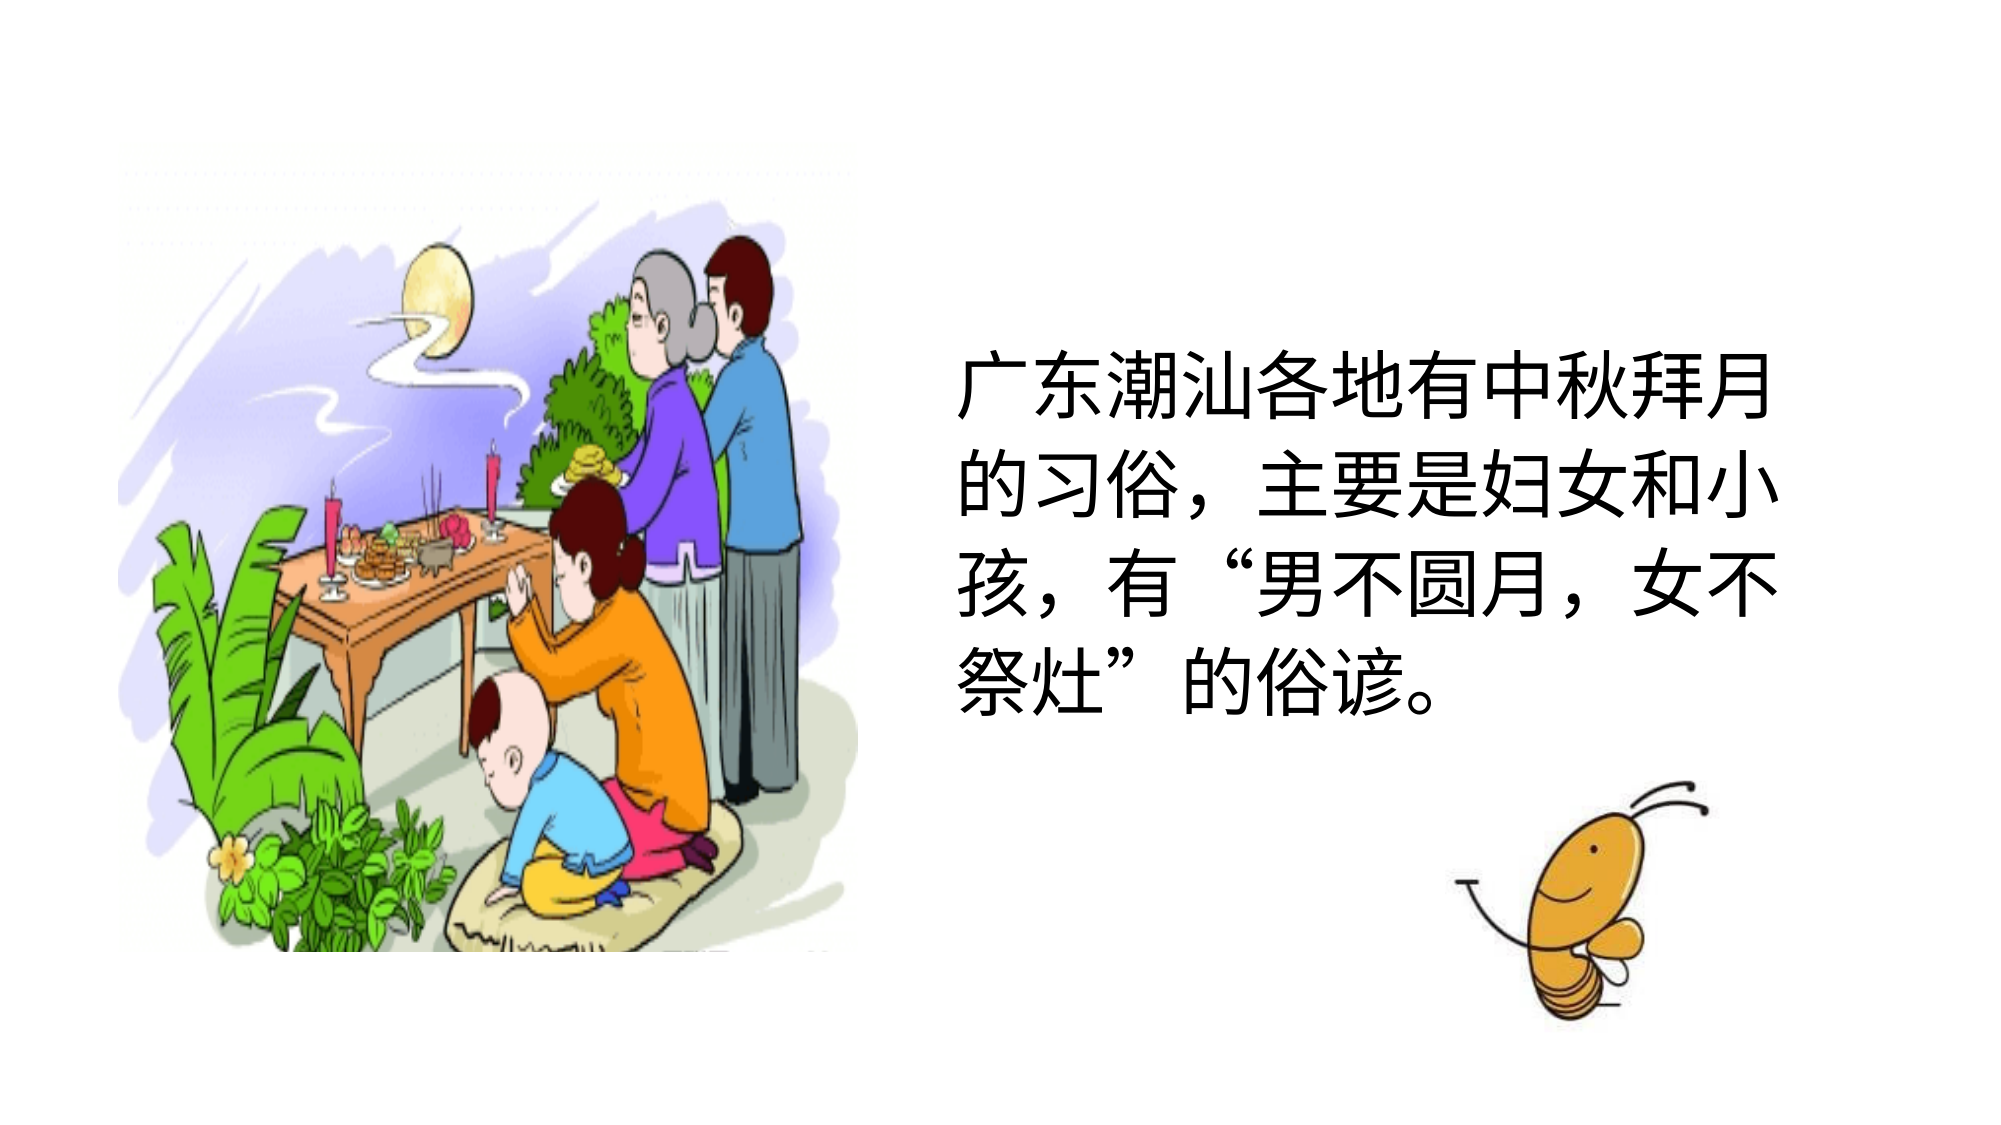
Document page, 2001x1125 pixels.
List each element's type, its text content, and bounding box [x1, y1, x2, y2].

picture [118, 107, 858, 952]
picture [1445, 756, 1732, 1037]
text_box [263, 67, 1750, 1059]
text_box 广东潮汕各地有中秋拜月的习俗，主要是妇女和小孩，有“男不圆月，女不祭灶”的俗谚。 [1750, 321, 1832, 733]
